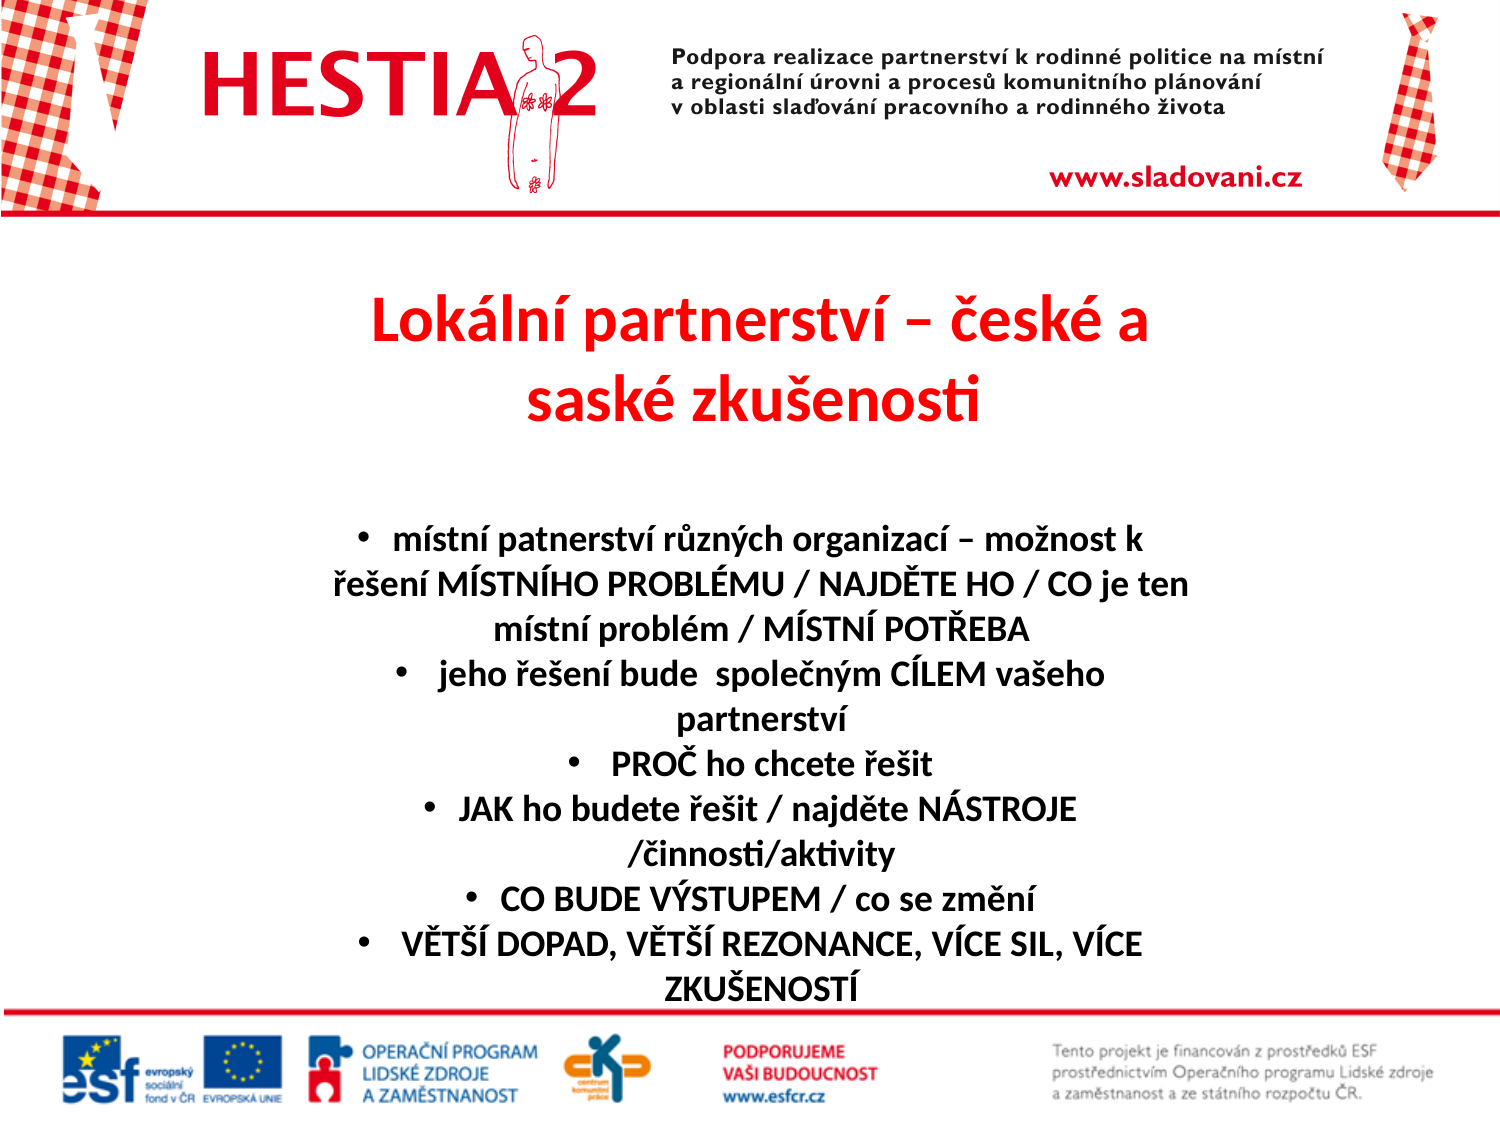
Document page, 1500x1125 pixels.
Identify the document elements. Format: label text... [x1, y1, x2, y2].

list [0, 0, 1500, 217]
picture [4, 1004, 1500, 1125]
text_box Lokální partnerství – české a saské zkušenosti místní patnerství různých organizací – možnost k řešení MÍSTNÍHO PROBLÉMU / NAJDĚTE HO / CO je ten místní problém / MÍSTNÍ POTŘEBA jeho řešení bude společným CÍLEM vašeho partnerství PROČ ho chcete řešit JAK ho budete řešit / najděte NÁSTROJE /činnosti/aktivity CO BUDE VÝSTUPEM / co se změní VĚTŠÍ DOPAD, VĚTŠÍ REZONANCE, VÍCE SIL, VÍCE ZKUŠENOSTÍ [312, 267, 1211, 1003]
